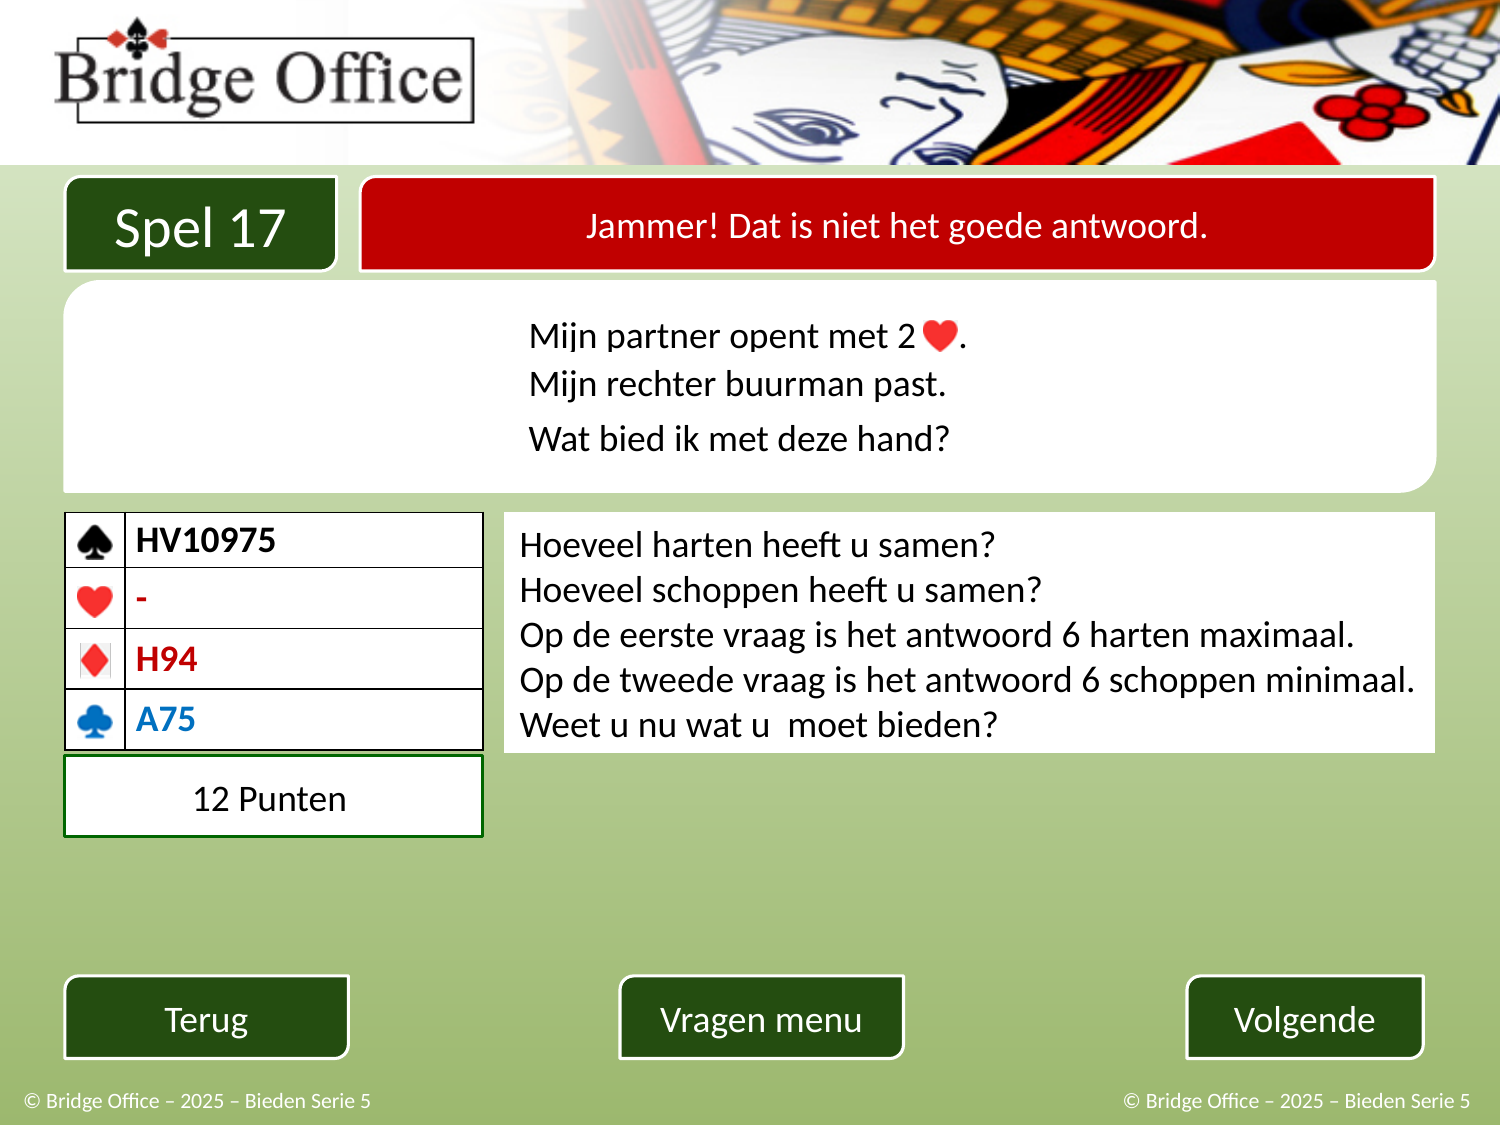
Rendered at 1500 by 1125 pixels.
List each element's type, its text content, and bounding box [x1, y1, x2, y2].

table_cell H94 [126, 629, 482, 688]
picture [77, 524, 114, 561]
text_box © Bridge Office – 2025 – Bieden Serie 5 [1107, 1079, 1500, 1121]
text_box © Bridge Office – 2025 – Bieden Serie 5 [8, 1079, 393, 1121]
text_box 12 Punten [63, 754, 484, 838]
table_cell A75 [126, 690, 482, 749]
picture [0, 0, 1500, 166]
text_box Terug [63, 974, 350, 1061]
picture [77, 703, 114, 740]
text_box Spel 17 [63, 179, 339, 273]
table_header HV10975 [126, 513, 482, 567]
table_cell - [126, 568, 482, 628]
text_box Volgende [1185, 974, 1425, 1061]
picture [77, 585, 114, 618]
picture [922, 319, 959, 352]
text_box Jammer! Dat is niet het goede antwoord. [358, 179, 1437, 273]
text_box Vragen menu [618, 974, 906, 1061]
text_box Wat bied ik met deze hand? [513, 406, 987, 467]
table_header [66, 513, 124, 567]
text_box [63, 280, 1437, 493]
text_box Mijn rechter buurman past. [513, 352, 987, 406]
picture [77, 643, 114, 679]
text_box Hoeveel harten heeft u samen? Hoeveel schoppen heeft u samen? Op de eerste vraag is het antwoord 6 harten maximaal. Op de tweede vraag is het antwoord 6 schoppen minimaal. Weet u nu wat u moet bieden? [504, 512, 1435, 753]
table_cell [66, 568, 124, 628]
table_cell [66, 629, 124, 688]
table_cell [66, 690, 124, 749]
text_box Mijn partner opent met 2 . [513, 303, 1022, 364]
